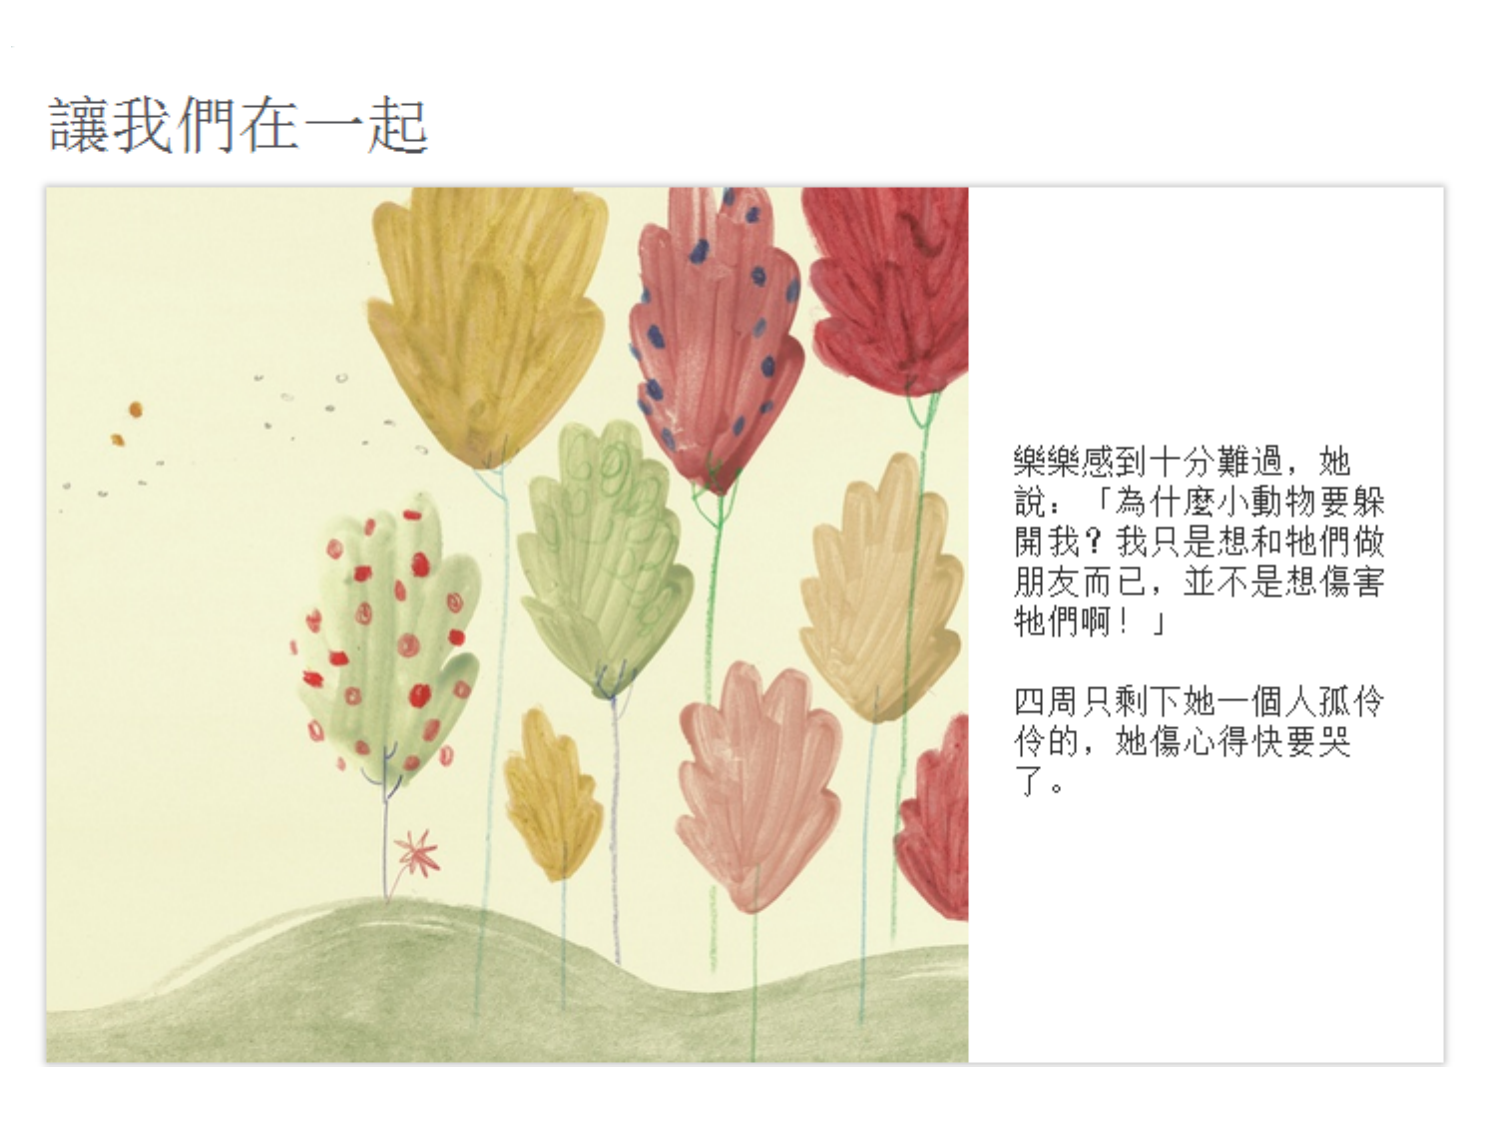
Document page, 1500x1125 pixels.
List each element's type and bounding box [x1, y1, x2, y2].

picture [11, 46, 1473, 1067]
